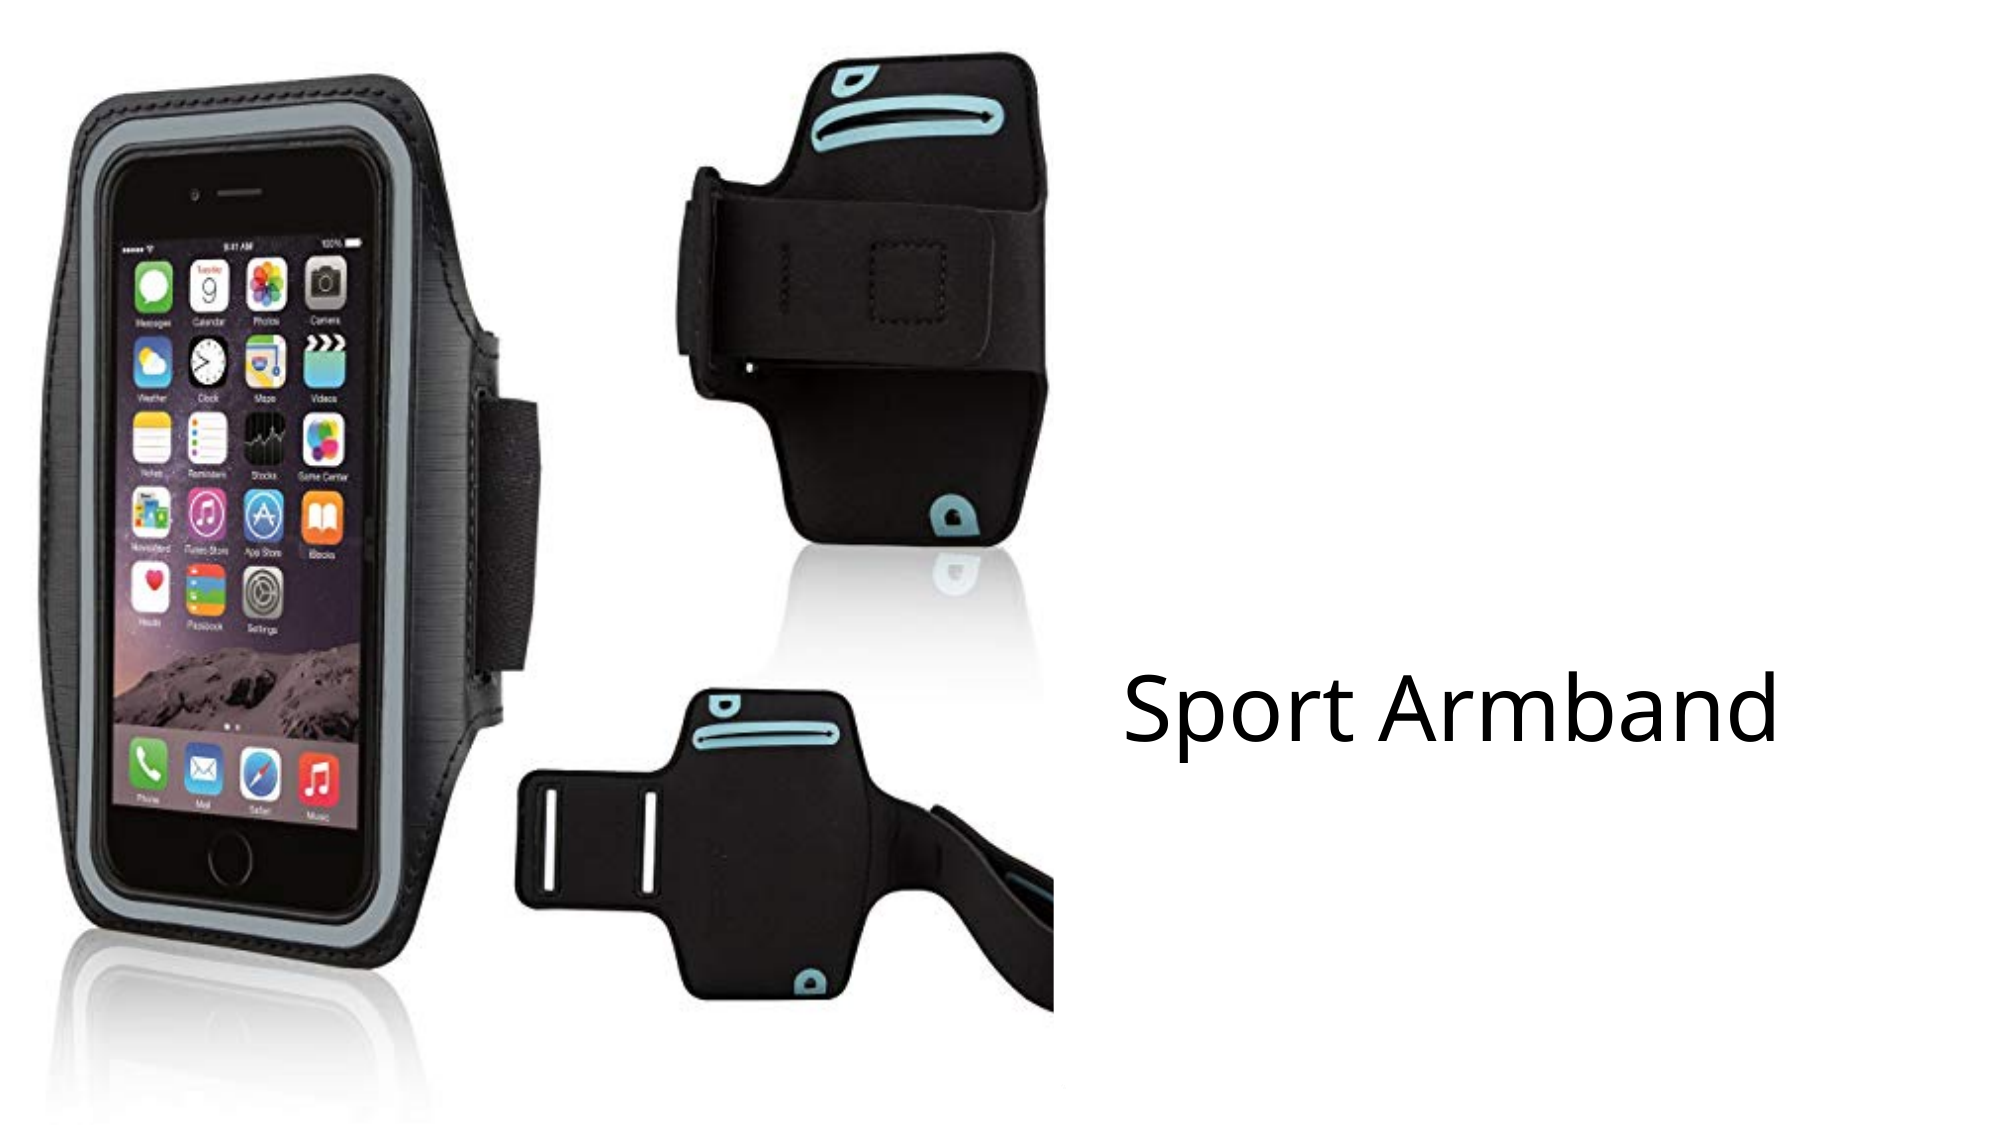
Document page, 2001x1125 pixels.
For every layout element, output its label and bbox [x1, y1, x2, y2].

list [0, 0, 1054, 1125]
picture [1054, 0, 2000, 1125]
